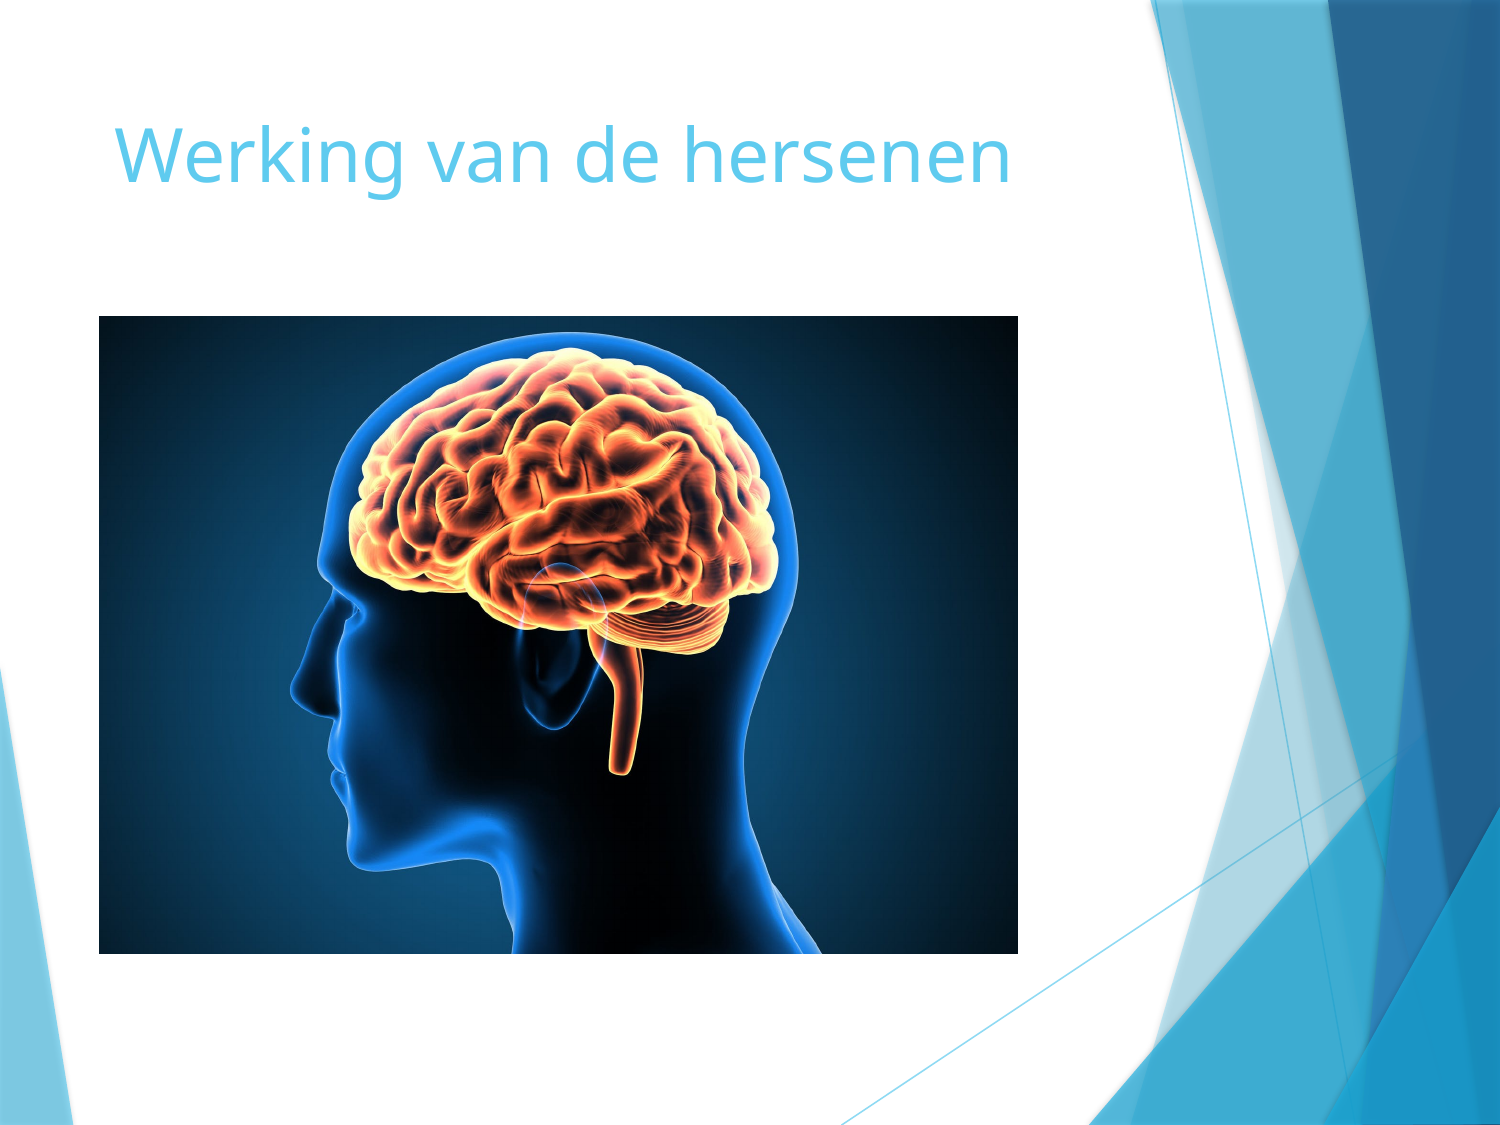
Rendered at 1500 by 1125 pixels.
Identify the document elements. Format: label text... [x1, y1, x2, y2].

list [99, 316, 1019, 954]
title Werking van de hersenen [99, 99, 1142, 317]
